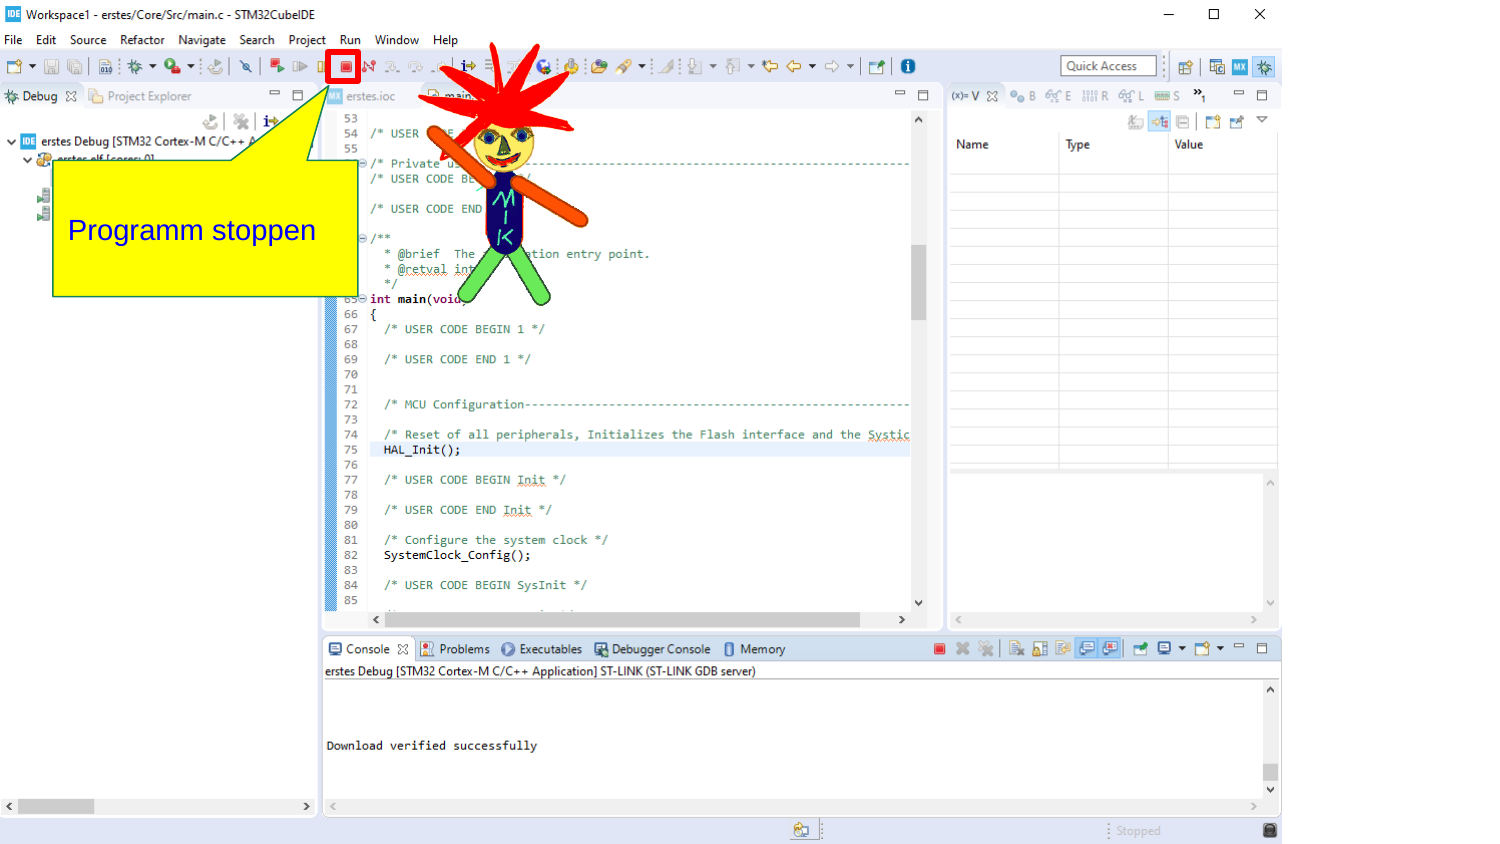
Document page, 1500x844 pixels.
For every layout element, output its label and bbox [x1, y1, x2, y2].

picture [0, 0, 1282, 844]
